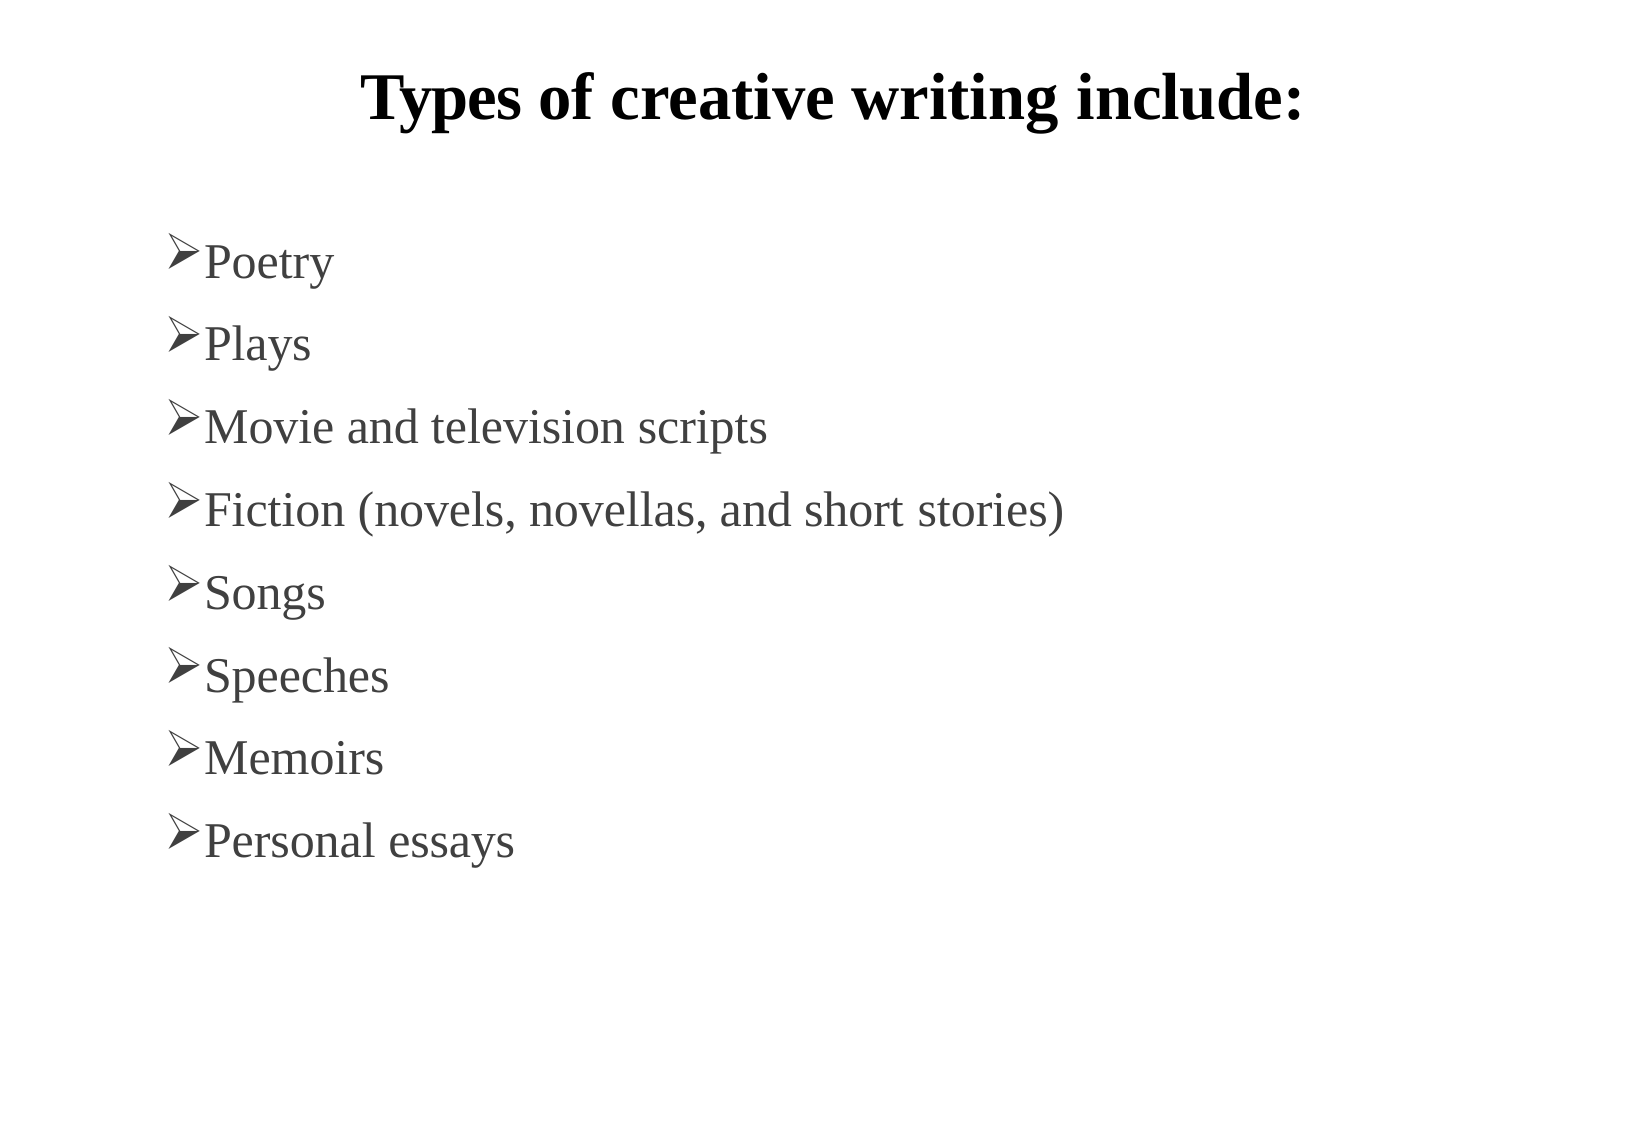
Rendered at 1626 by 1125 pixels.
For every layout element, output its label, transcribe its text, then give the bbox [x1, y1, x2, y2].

title Types of creative writing include: [301, 0, 1363, 187]
text_box Poetry Plays Movie and television scripts Fiction (novels, novellas, and short stories) Songs Speeches Memoirs Personal essays [164, 205, 1138, 868]
